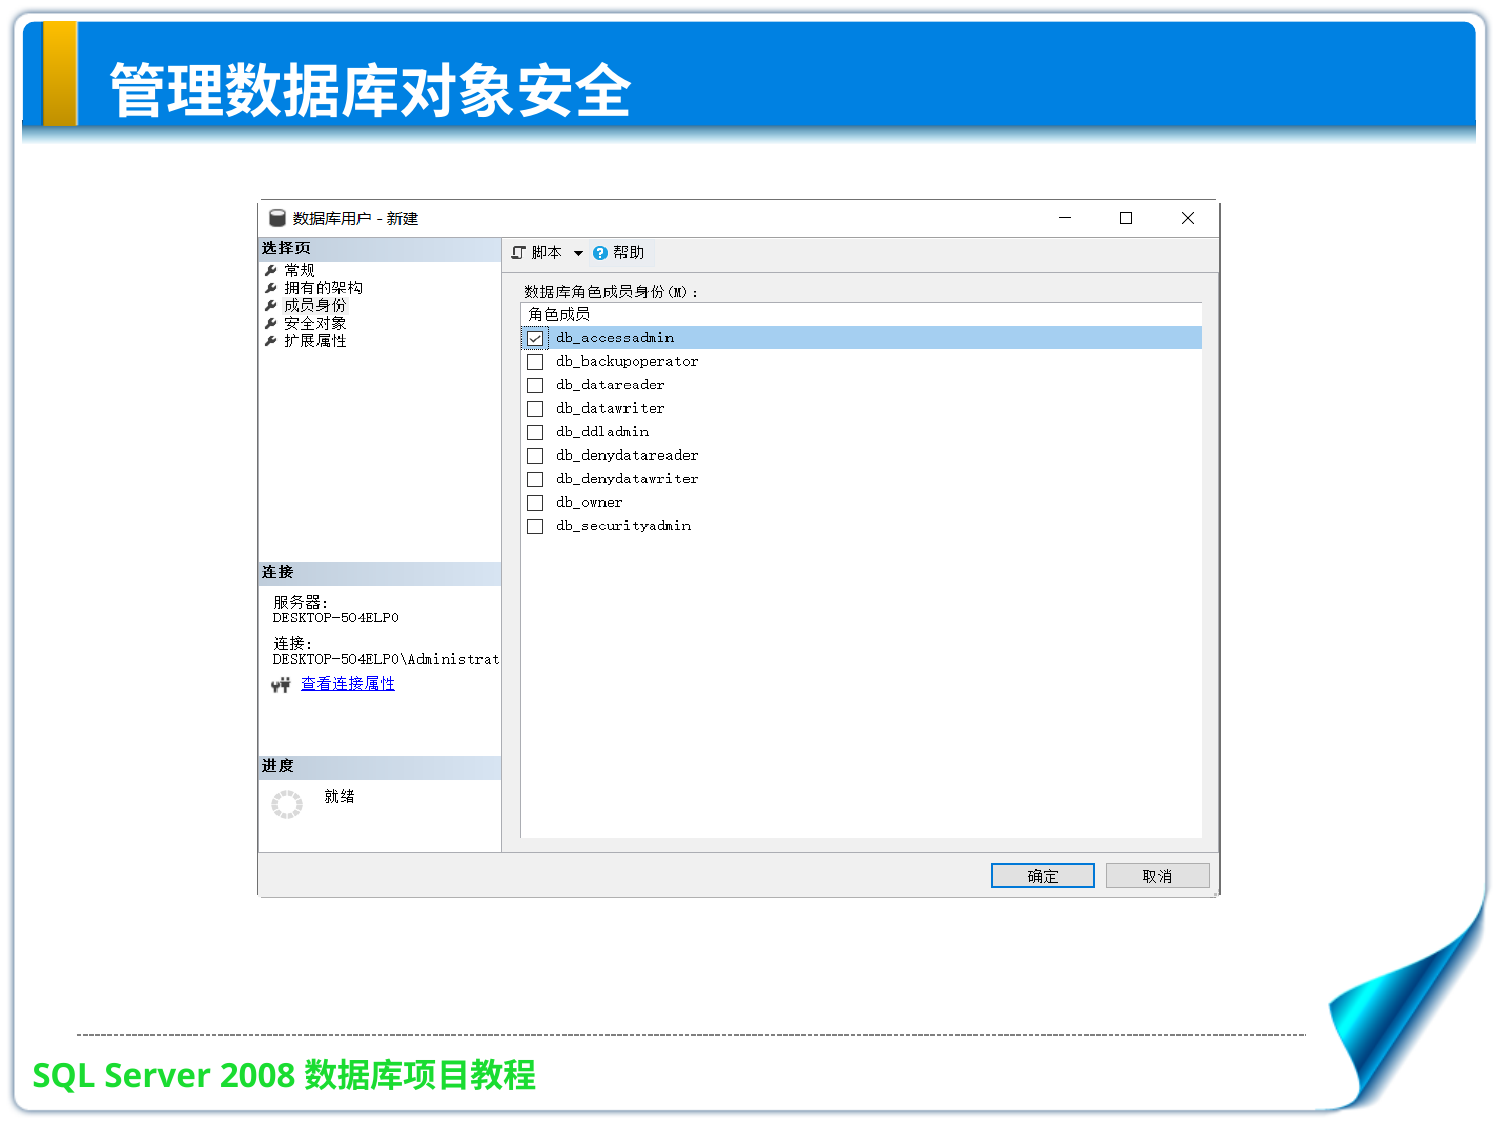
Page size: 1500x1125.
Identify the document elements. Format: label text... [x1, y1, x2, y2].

picture [0, 0, 1500, 1125]
text_box 管理数据库对象安全 [93, 46, 1208, 132]
